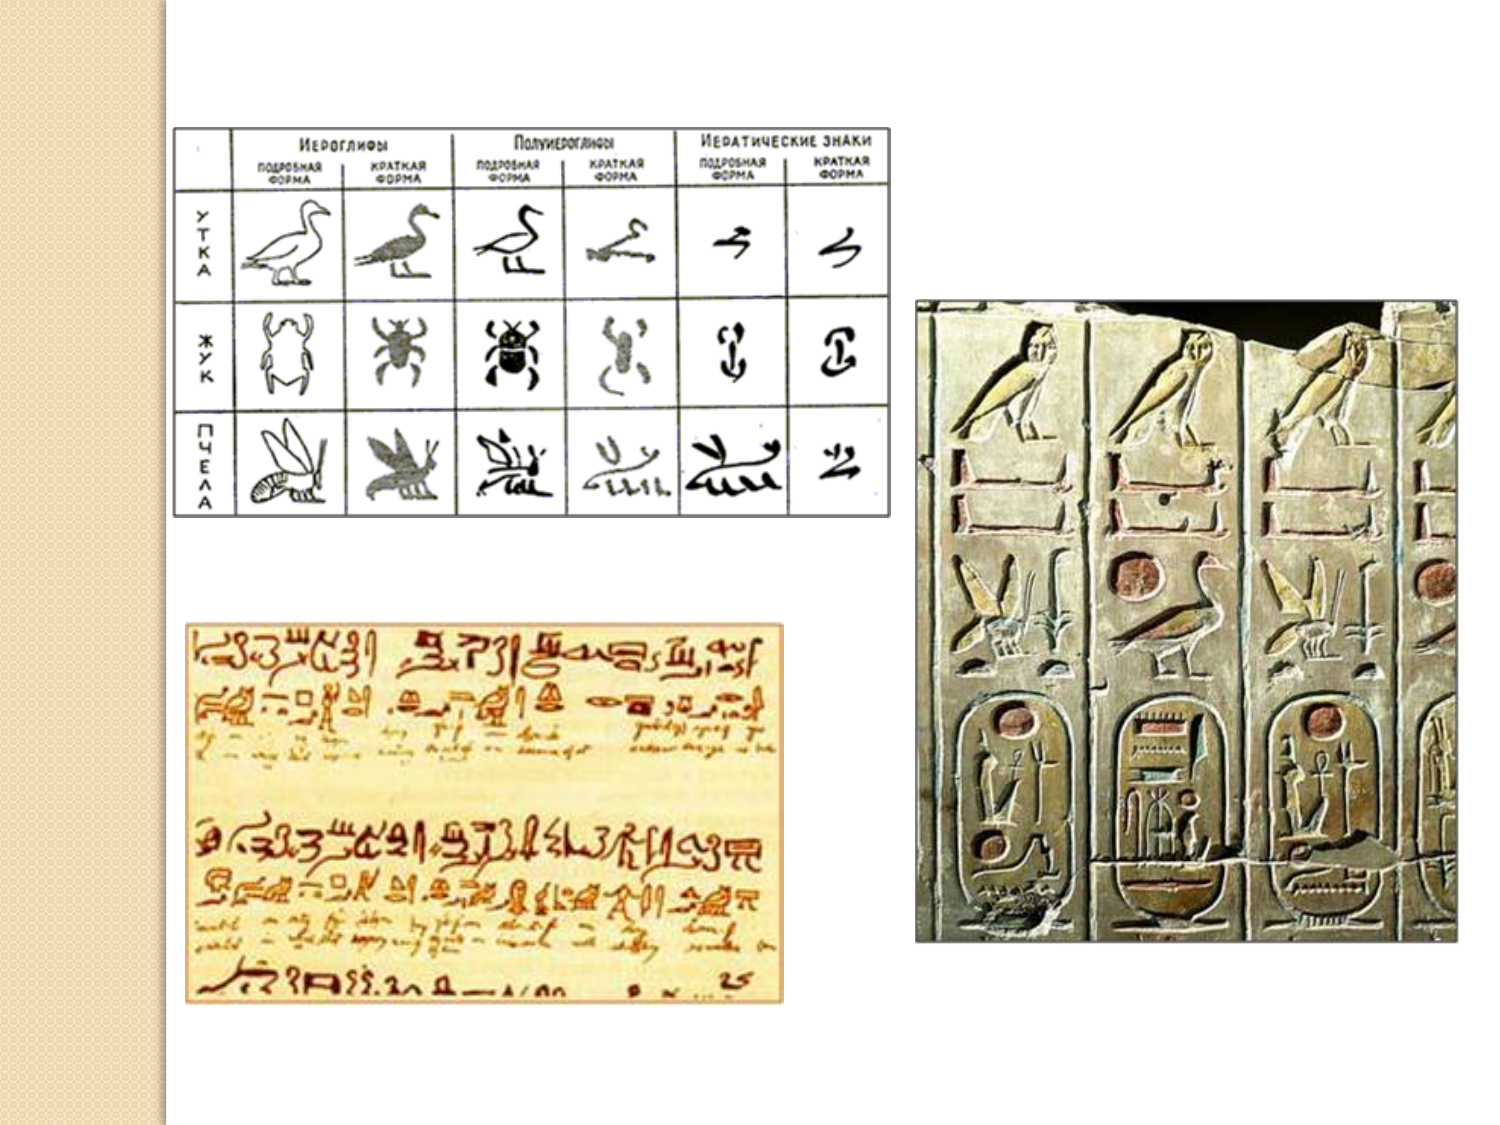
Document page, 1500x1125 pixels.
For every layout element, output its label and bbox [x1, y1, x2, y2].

picture [170, 127, 891, 519]
picture [915, 298, 1460, 945]
picture [185, 621, 785, 1007]
